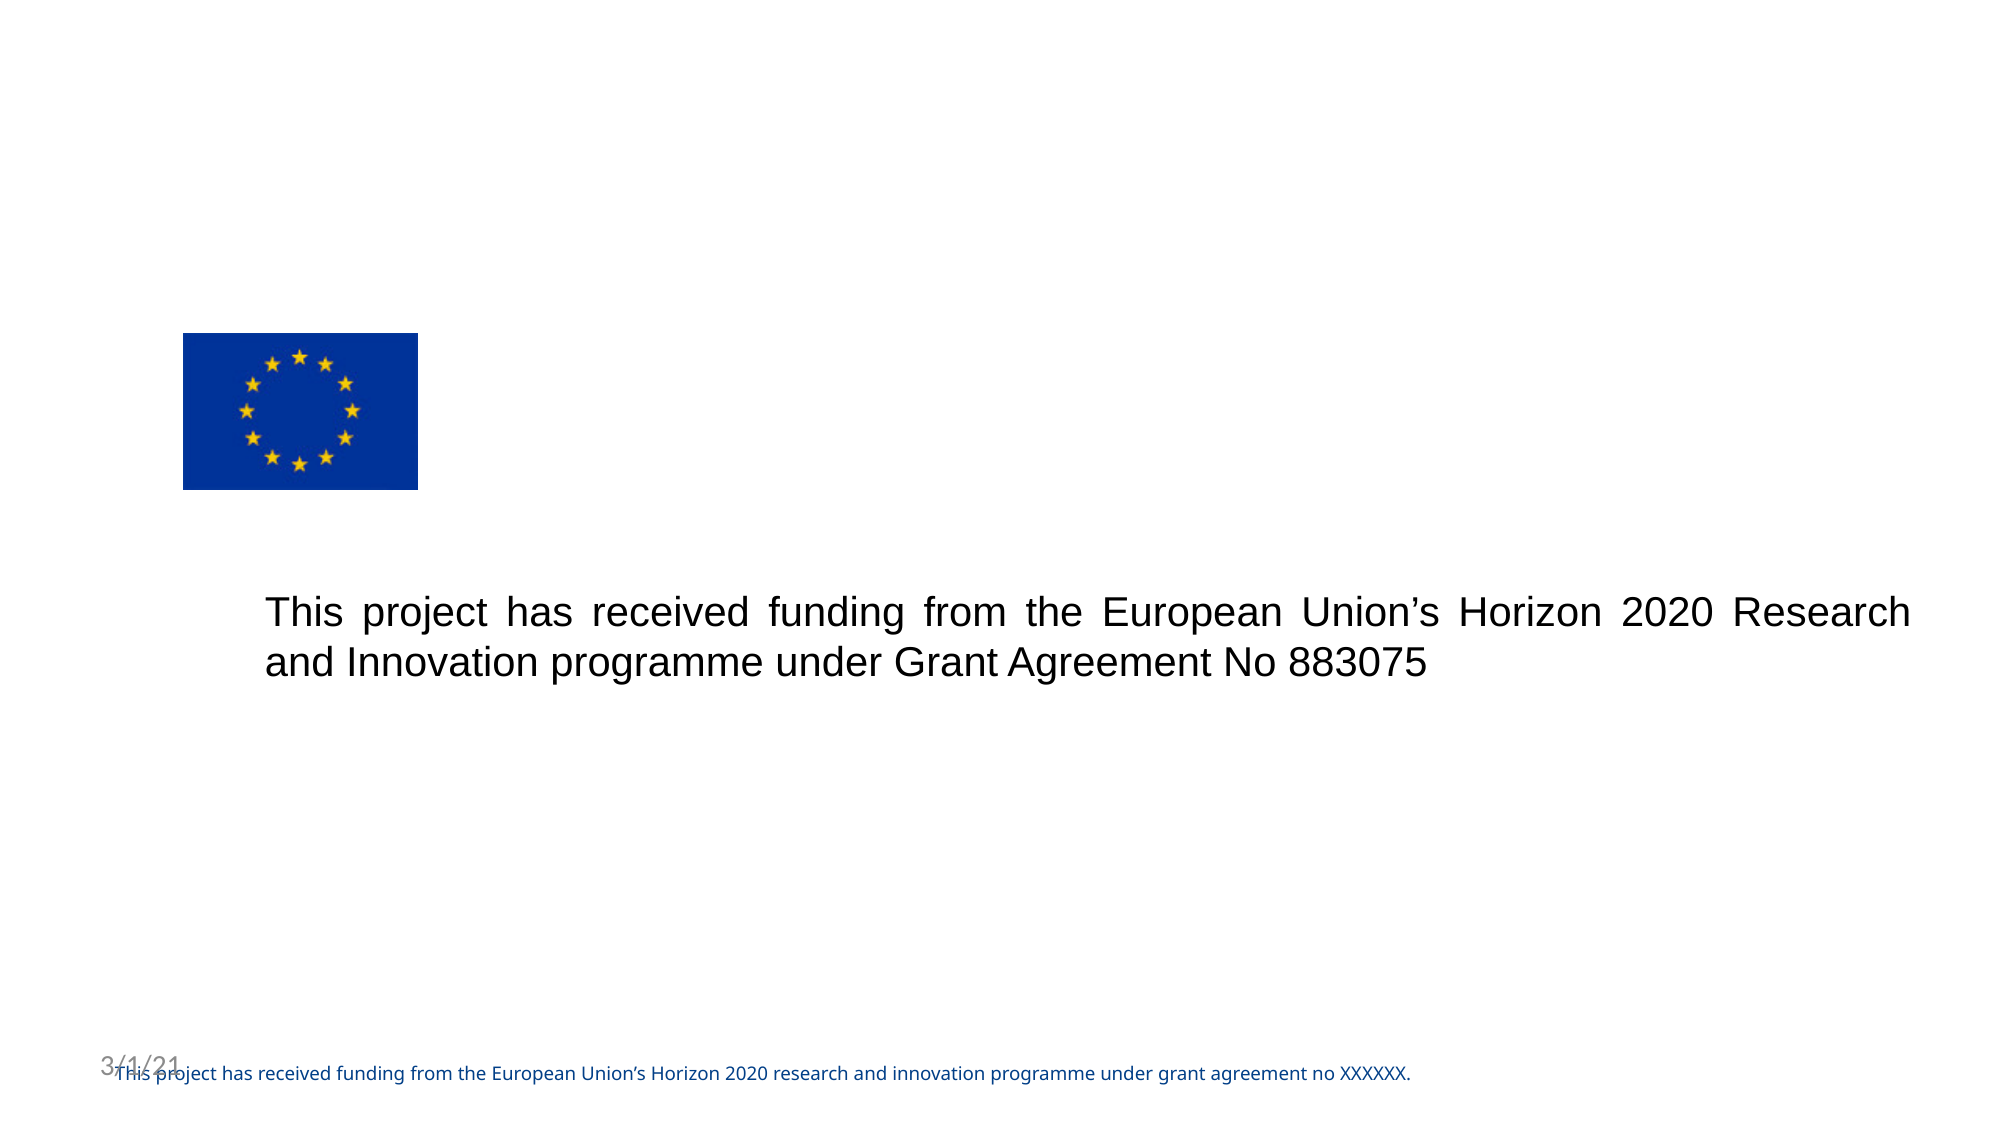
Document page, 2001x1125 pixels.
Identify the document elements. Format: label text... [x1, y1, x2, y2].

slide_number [99, 1046, 560, 1103]
footer This project has received funding from the European Union’s Horizon 2020 research and innovation programme under grant agreement no XXXXXX. [560, 1066, 1416, 1090]
text_box This project has received funding from the European Union’s Horizon 2020 Research and Innovation programme under Grant Agreement No 883075 [249, 577, 1928, 693]
picture [183, 333, 418, 491]
